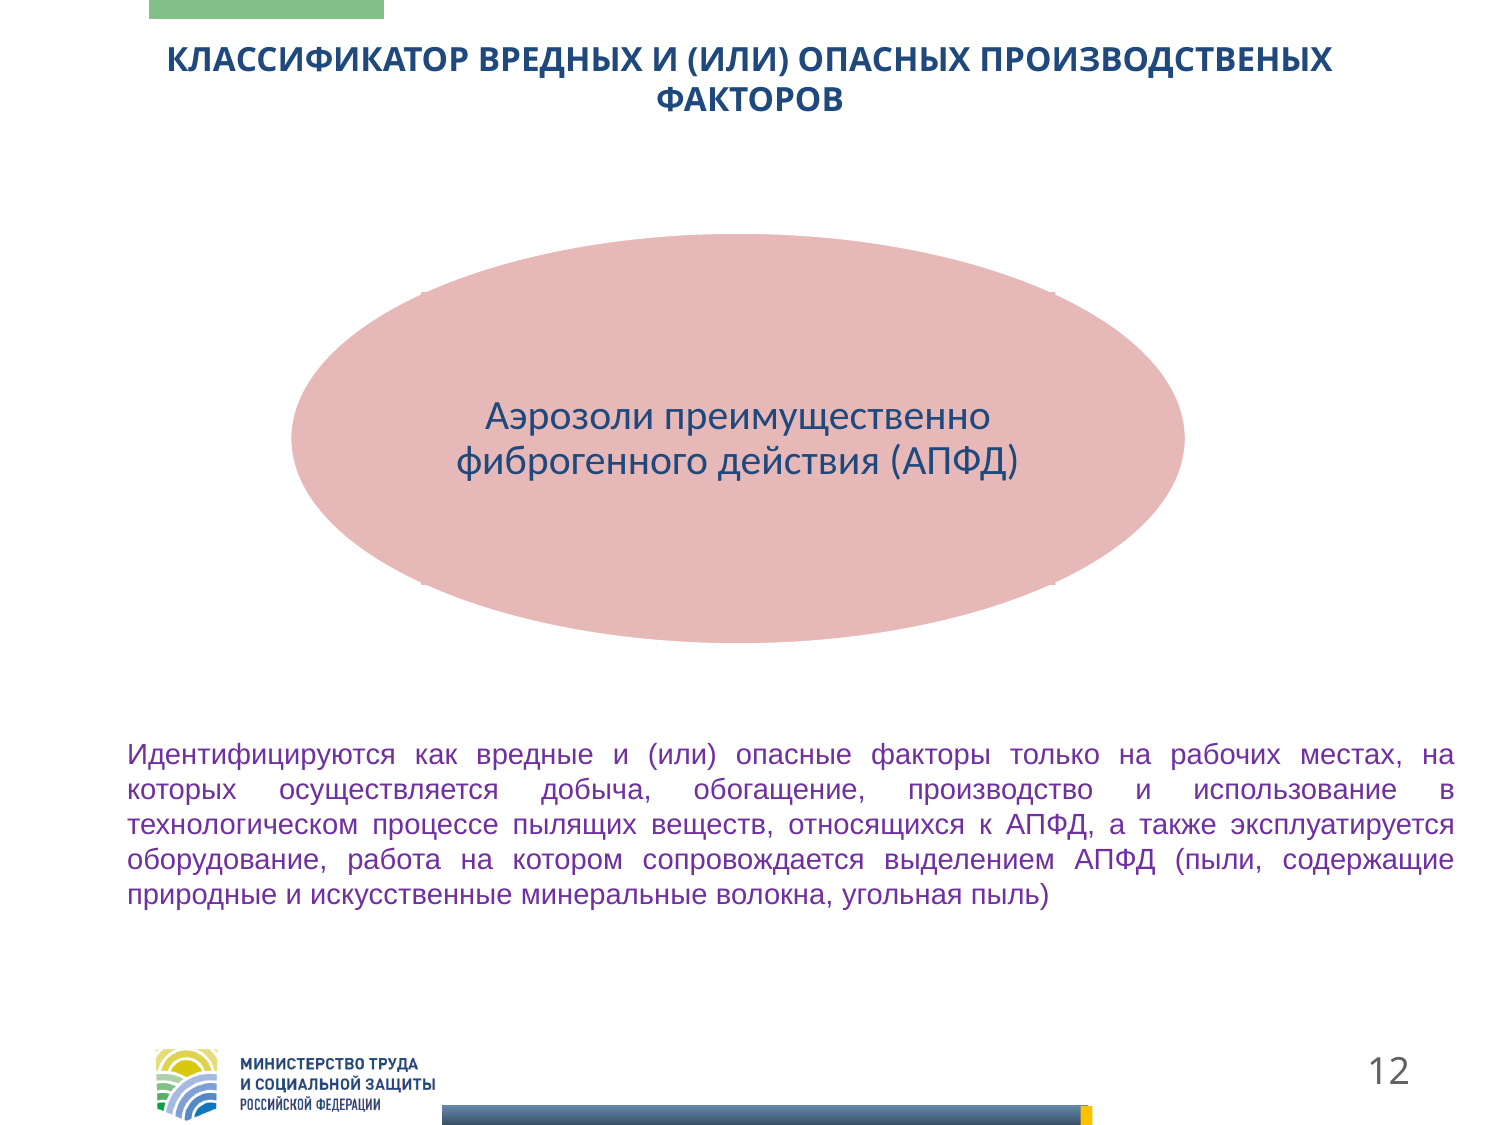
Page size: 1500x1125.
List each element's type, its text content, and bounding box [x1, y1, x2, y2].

text_box Идентифицируются как вредные и (или) опасные факторы только на рабочих местах, на которых осуществляется добыча, обогащение, производство и использование в технологическом процессе пылящих веществ, относящихся к АПФД, а также эксплуатируется оборудование, работа на котором сопровождается выделением АПФД (пыли, содержащие природные и искусственные минеральные волокна, угольная пыль) [112, 727, 1471, 918]
text_box [1079, 1104, 1094, 1125]
picture [149, 0, 385, 19]
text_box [288, 231, 1188, 646]
title КЛАССИФИКАТОР ВРЕДНЫХ И (ИЛИ) ОПАСНЫХ ПРОИЗВОДСТВЕНЫХ ФАКТОРОВ [76, 30, 1424, 126]
text_box [448, 1105, 1079, 1125]
picture [147, 1043, 444, 1125]
slide_number 12 [1074, 1042, 1425, 1103]
